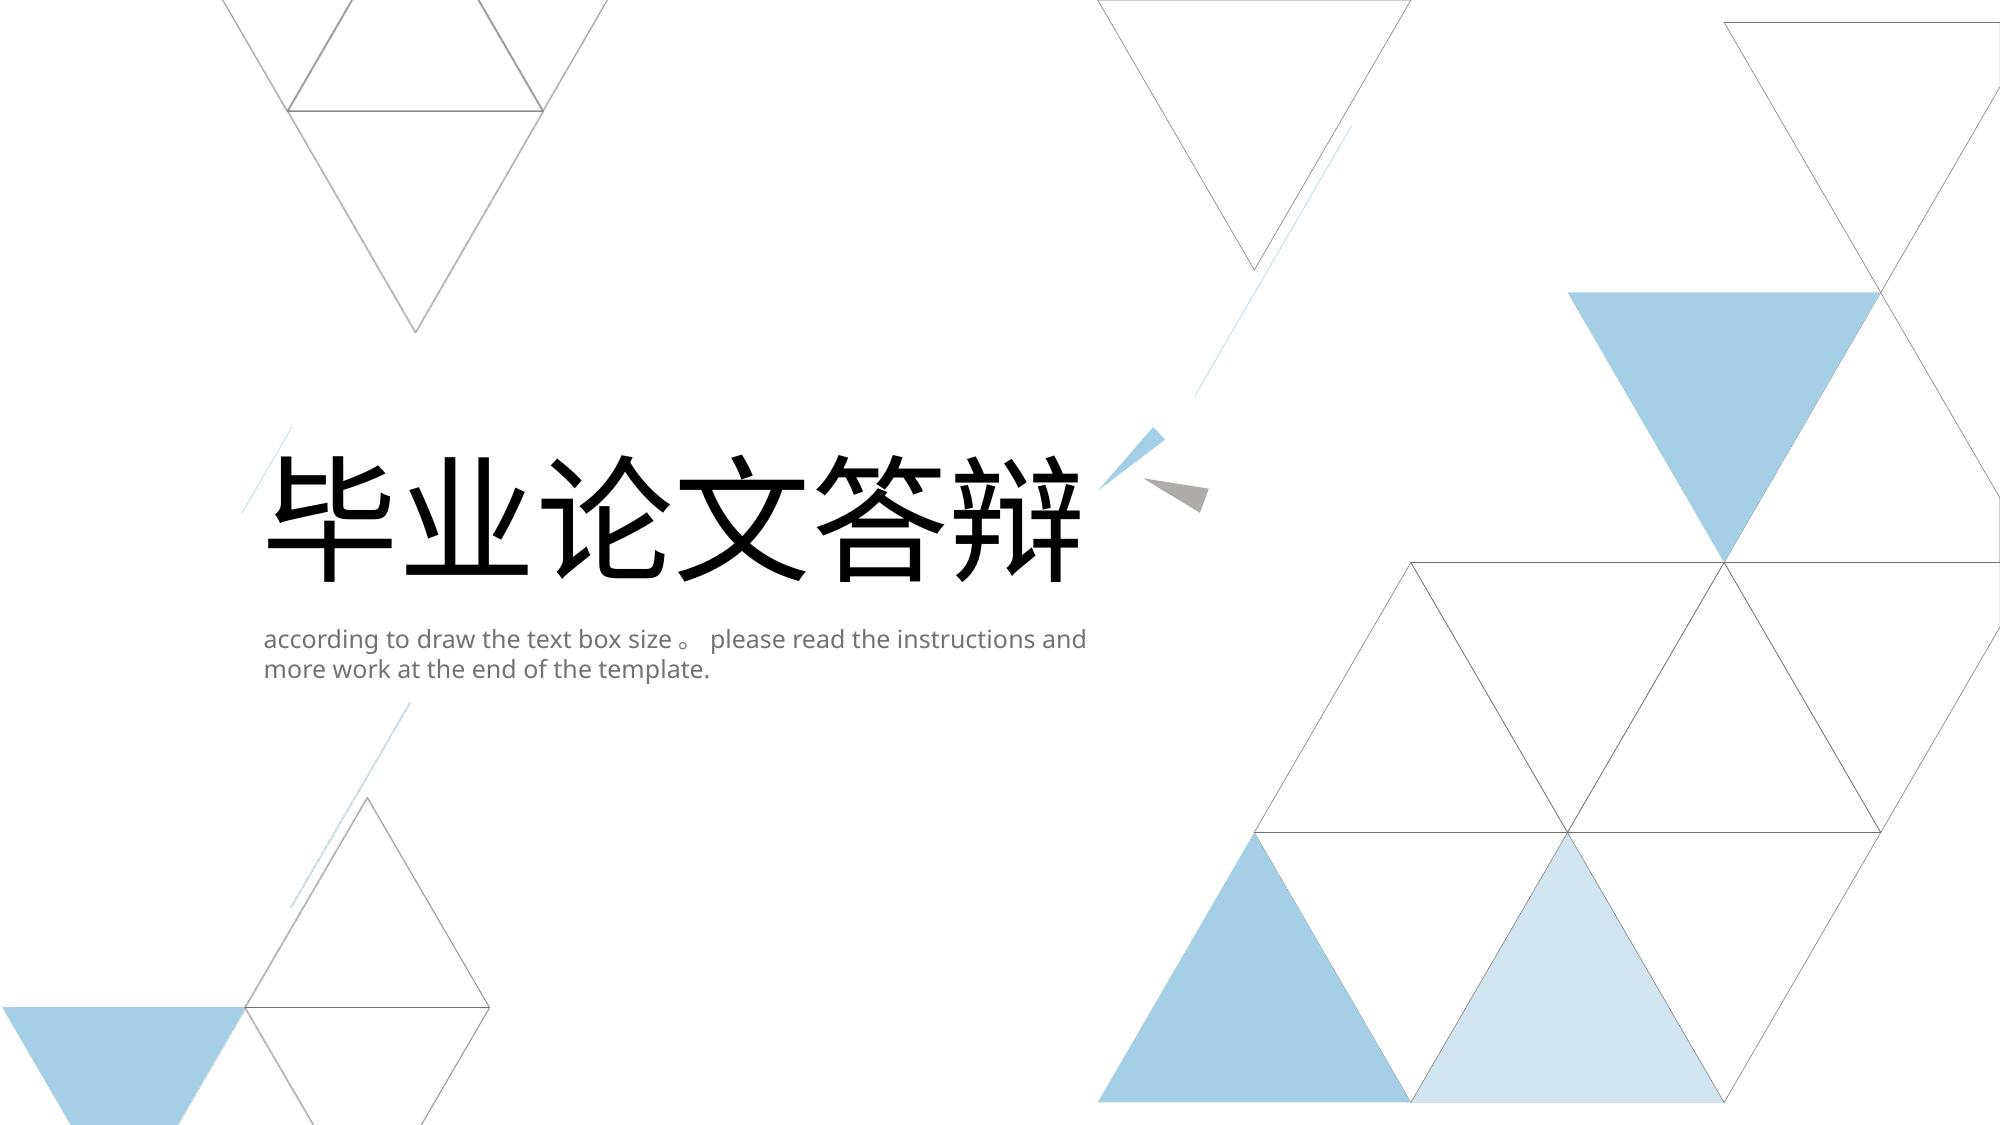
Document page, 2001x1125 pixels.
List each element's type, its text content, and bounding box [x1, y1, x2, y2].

text_box [1565, 291, 1883, 565]
text_box [1097, 425, 1167, 492]
text_box [1412, 836, 1723, 1105]
text_box 毕业论文答辩 [246, 426, 1180, 607]
text_box [1726, 293, 2000, 564]
text_box [1567, 831, 1883, 1105]
text_box [1412, 561, 1722, 829]
text_box according to draw the text box size。please read the instructions and more work at the end of the template. [263, 623, 1091, 684]
text_box [1727, 564, 2000, 831]
text_box [1095, 834, 1413, 1104]
text_box [1257, 834, 1567, 1102]
text_box [1568, 563, 1882, 831]
picture [2, 702, 491, 1125]
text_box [1194, 125, 1352, 396]
text_box [1096, 0, 1413, 169]
picture [158, 0, 672, 334]
text_box [1142, 477, 1211, 515]
text_box [1252, 560, 1570, 834]
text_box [242, 426, 293, 513]
text_box [1722, 21, 2000, 291]
